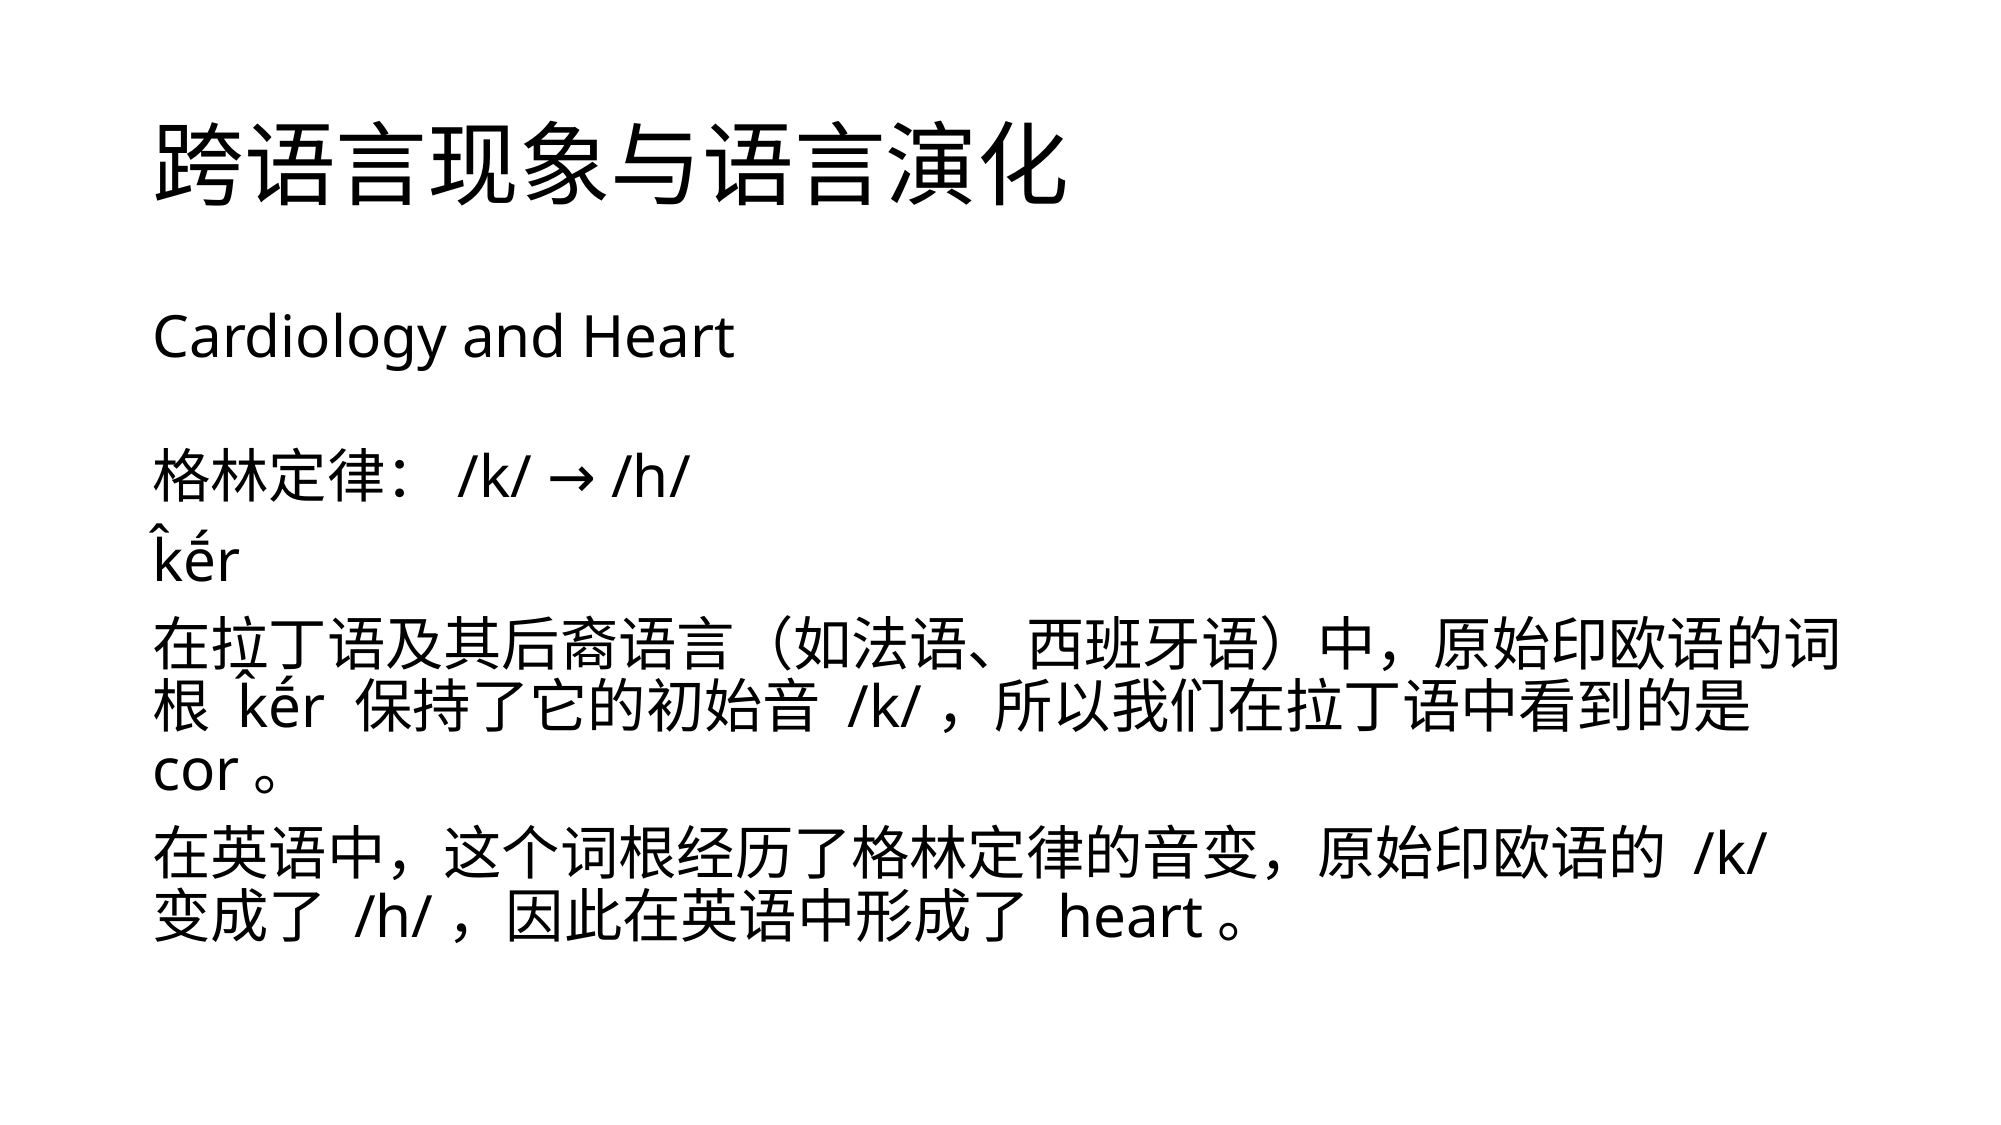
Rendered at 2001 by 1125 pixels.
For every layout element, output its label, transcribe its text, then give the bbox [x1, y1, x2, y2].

list 格林定律：/k/ → /h/ k̂ḗr 在拉丁语及其后裔语言（如法语、西班牙语）中，原始印欧语的词根 k̂ḗr 保持了它的初始音 /k/，所以我们在拉丁语中看到的是 cor。 在英语中，这个词根经历了格林定律的音变，原始印欧语的 /k/ 变成了 /h/，因此在英语中形成了 heart。 [137, 378, 1863, 1063]
title 跨语言现象与语言演化 [137, 59, 1863, 278]
text_box Cardiology and Heart [137, 299, 1863, 378]
